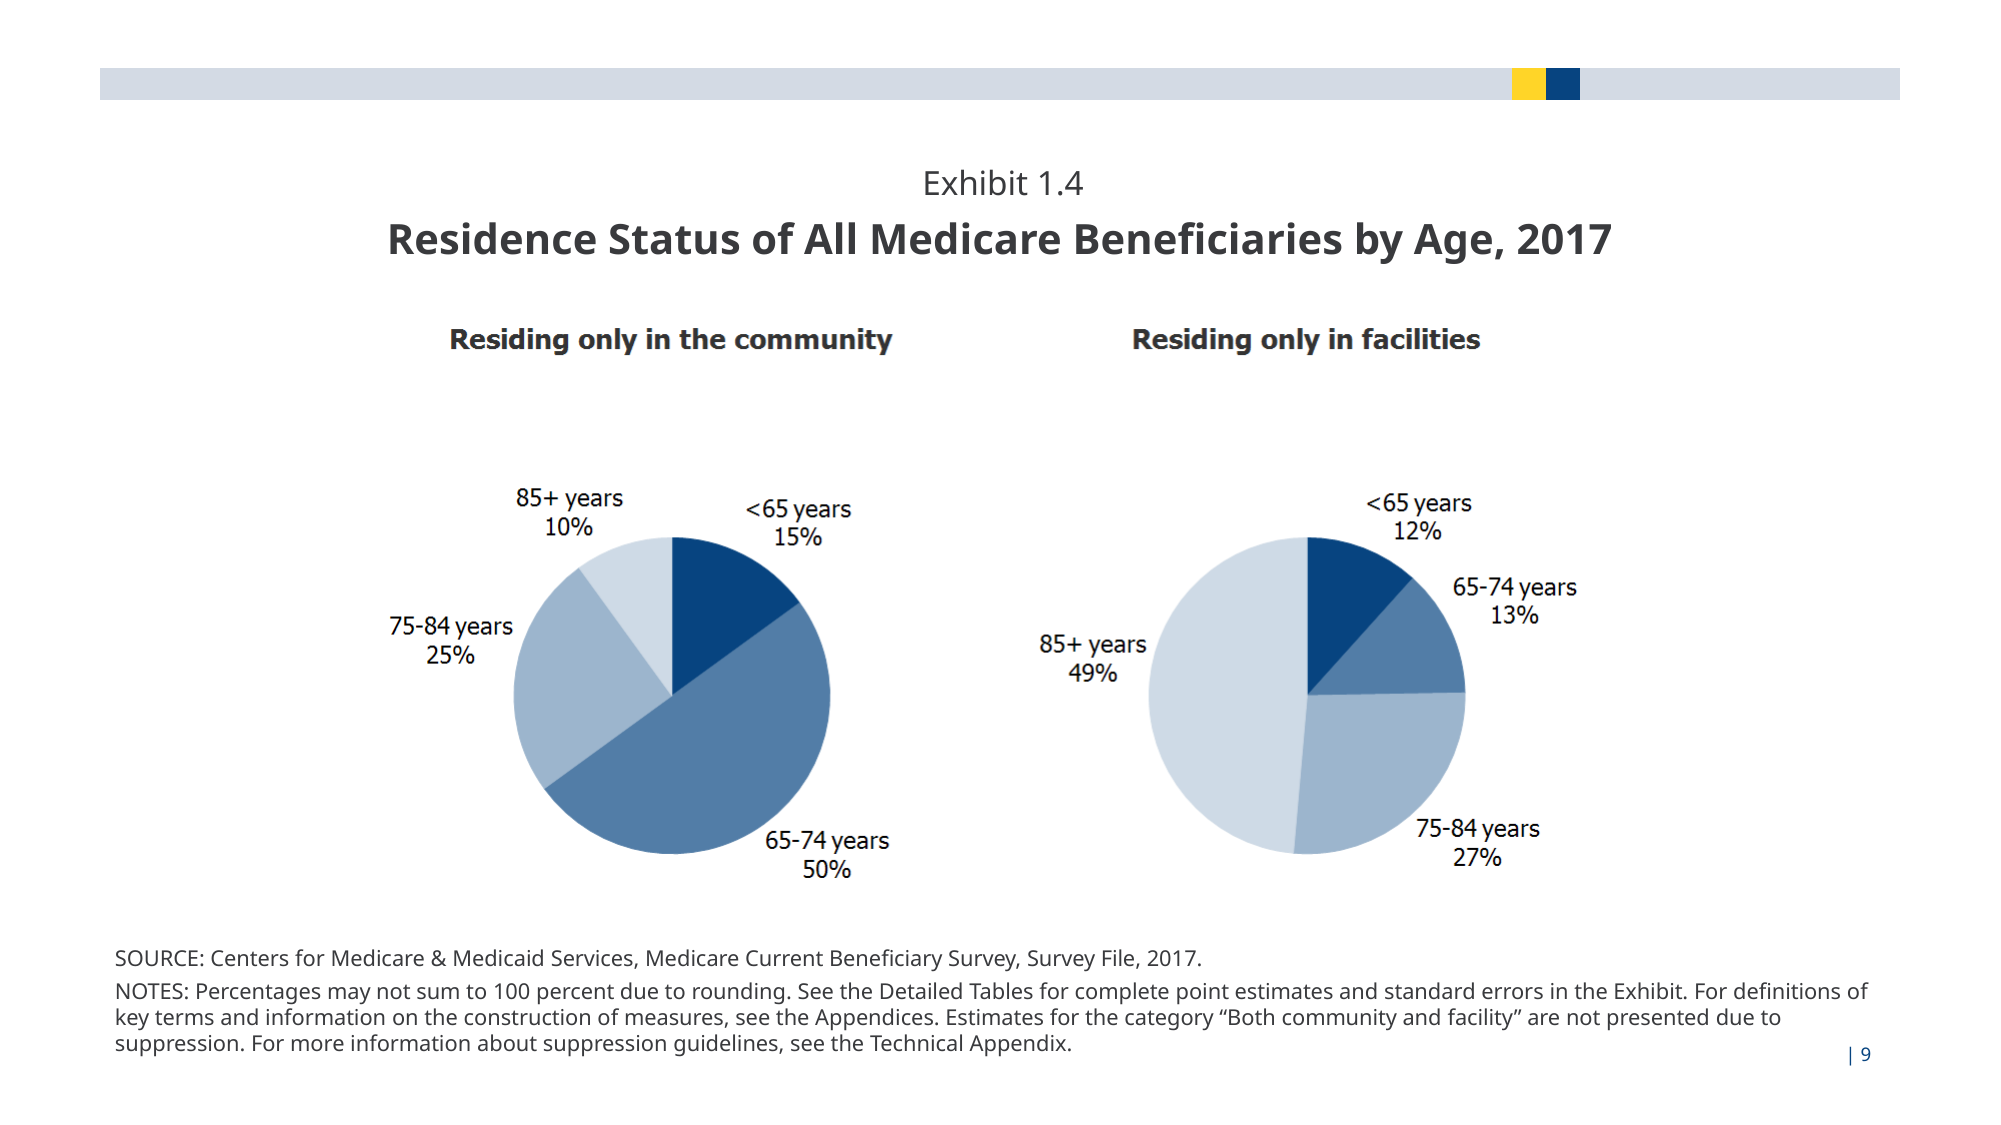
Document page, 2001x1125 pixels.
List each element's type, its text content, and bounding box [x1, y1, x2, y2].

title Exhibit 1.4 [99, 154, 1900, 213]
list SOURCE: Centers for Medicare & Medicaid Services, Medicare Current Beneficiary Survey, Survey File, 2017. NOTES: Percentages may not sum to 100 percent due to rounding. See the Detailed Tables for complete point estimates and standard errors in the Exhibit. For definitions of key terms and information on the construction of measures, see the Appendices. Estimates for the category “Both community and facility” are not presented due to suppression. For more information about suppression guidelines, see the Technical Appendix. [99, 937, 1900, 1088]
list Residence Status of All Medicare Beneficiaries by Age, 2017 [99, 213, 1900, 300]
picture [372, 290, 1628, 904]
